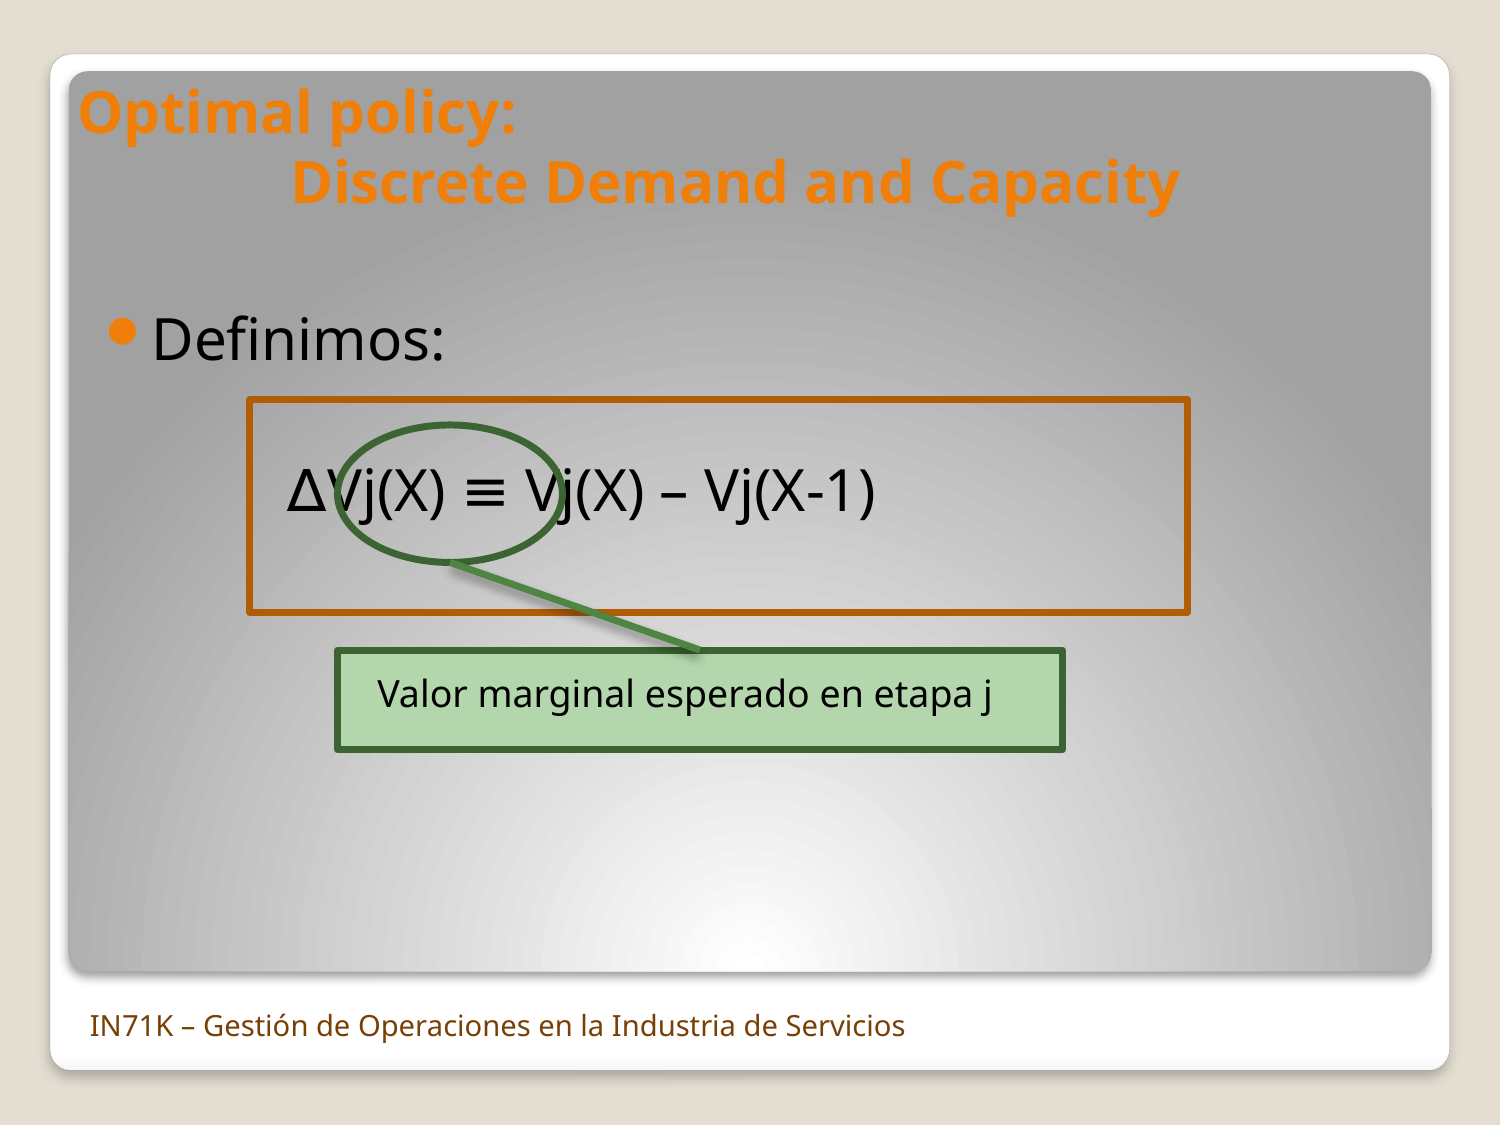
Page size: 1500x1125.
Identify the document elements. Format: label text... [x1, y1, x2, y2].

text_box IN71K – Gestión de Operaciones en la Industria de Servicios [74, 999, 1263, 1050]
text_box [246, 396, 1191, 616]
text_box Valor marginal esperado en etapa j [362, 662, 523, 723]
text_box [530, 480, 619, 732]
text_box [334, 647, 1066, 753]
title Optimal policy: Discrete Demand and Capacity [62, 50, 1438, 223]
list Definimos: ∆Vj(X) ≡ Vj(X) – Vj(X-1) [75, 287, 1418, 925]
text_box [333, 421, 564, 566]
text_box Valor marginal esperado en etapa j [627, 662, 1063, 723]
